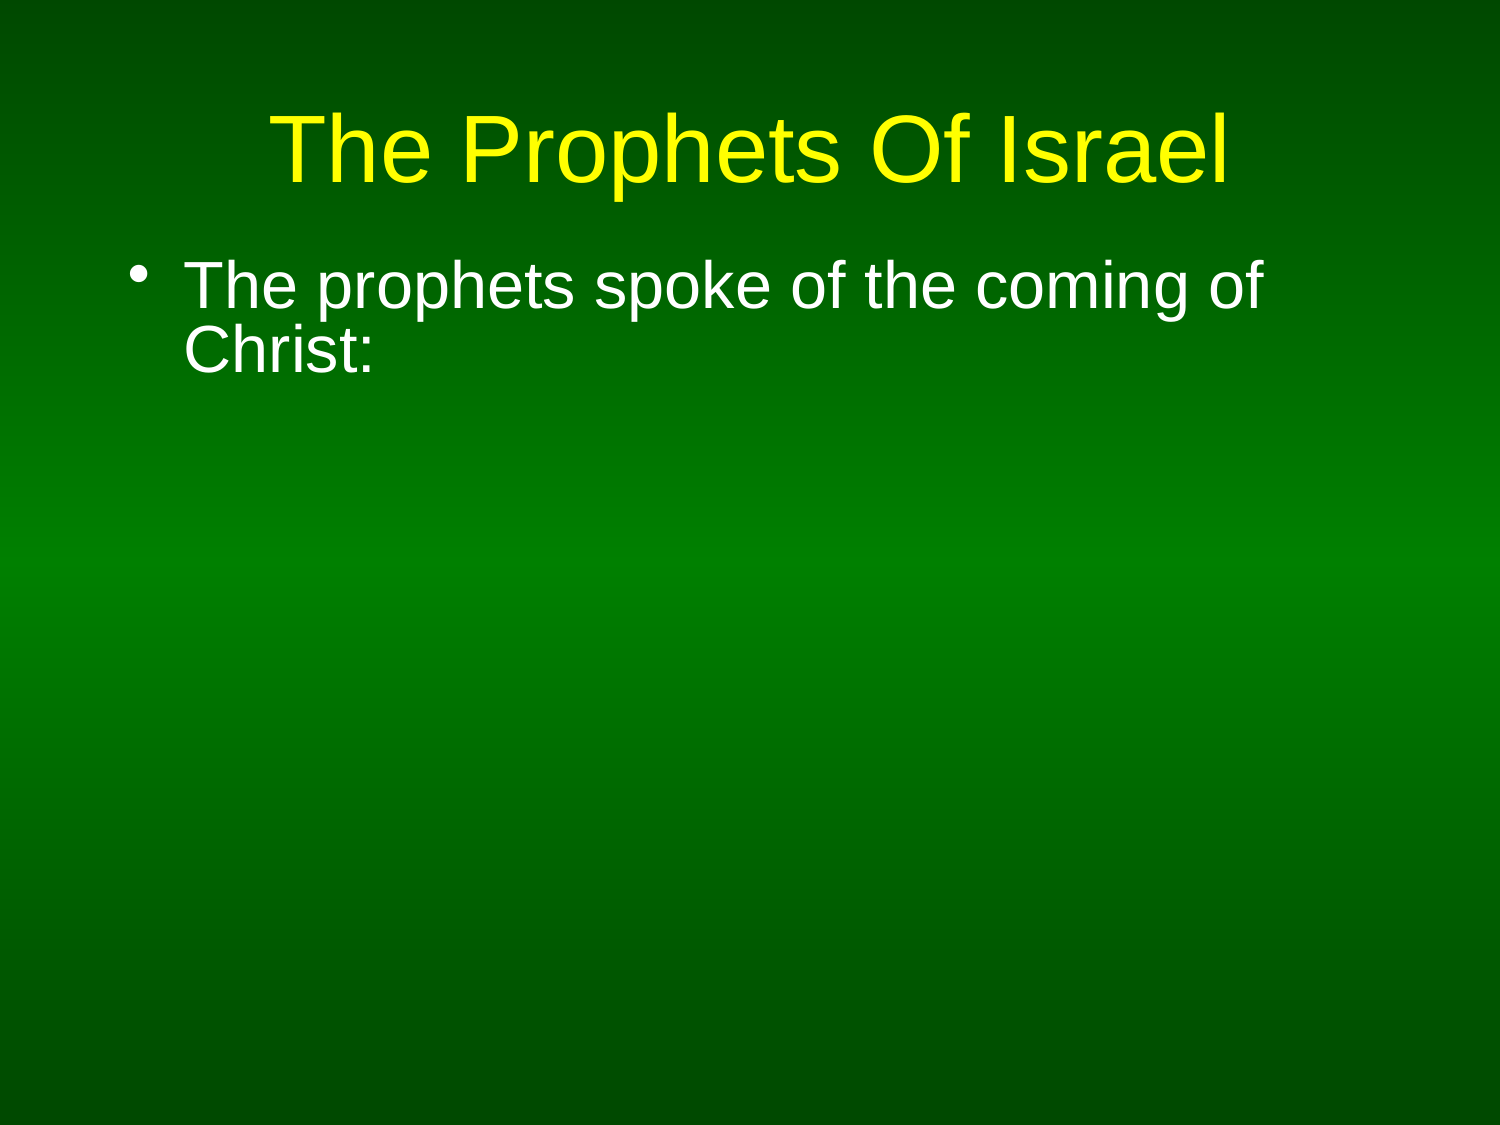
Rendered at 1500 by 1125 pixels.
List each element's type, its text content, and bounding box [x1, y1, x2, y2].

title The Prophets Of Israel [37, 50, 1463, 238]
list The prophets spoke of the coming of Christ: [112, 249, 1438, 388]
